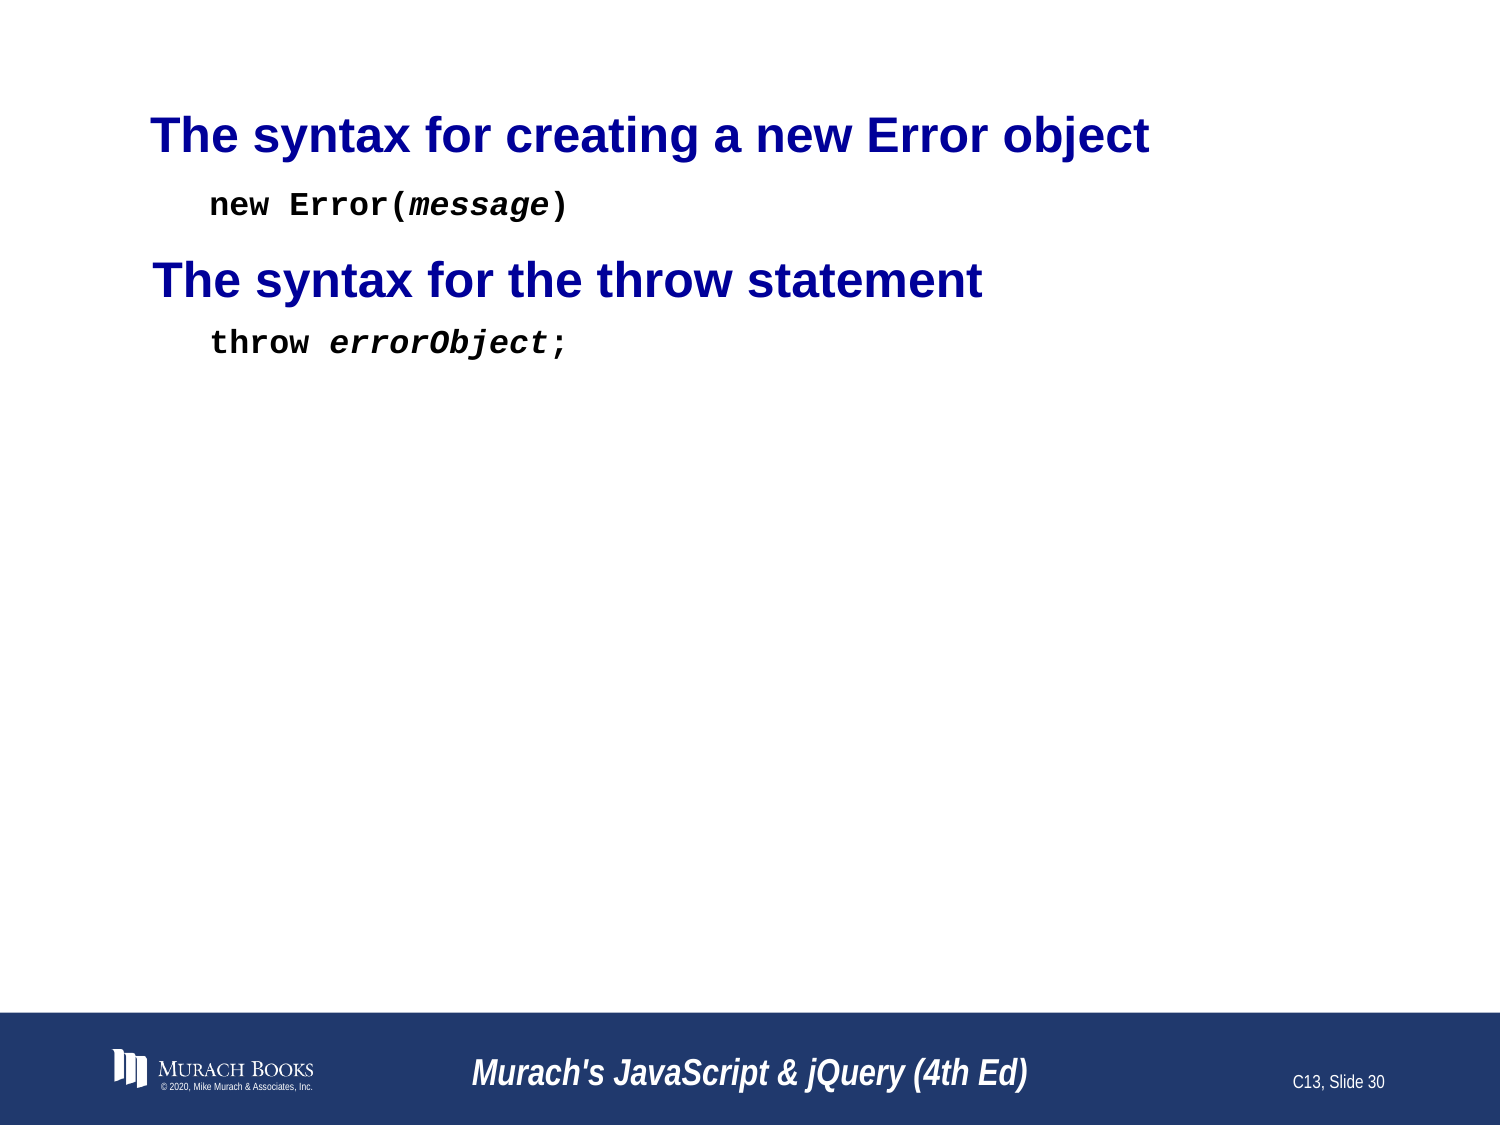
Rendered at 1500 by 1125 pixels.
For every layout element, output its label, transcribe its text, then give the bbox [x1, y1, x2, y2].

slide_number C13, Slide 30 [1087, 1025, 1400, 1100]
list new Error(message) The syntax for the throw statement throw errorObject; [137, 174, 1350, 975]
footer © 2020, Mike Murach & Associates, Inc. [12, 1025, 463, 1100]
slide_number Murach's JavaScript & jQuery (4th Ed) [463, 1025, 1050, 1100]
title The syntax for creating a new Error object [150, 102, 1350, 164]
